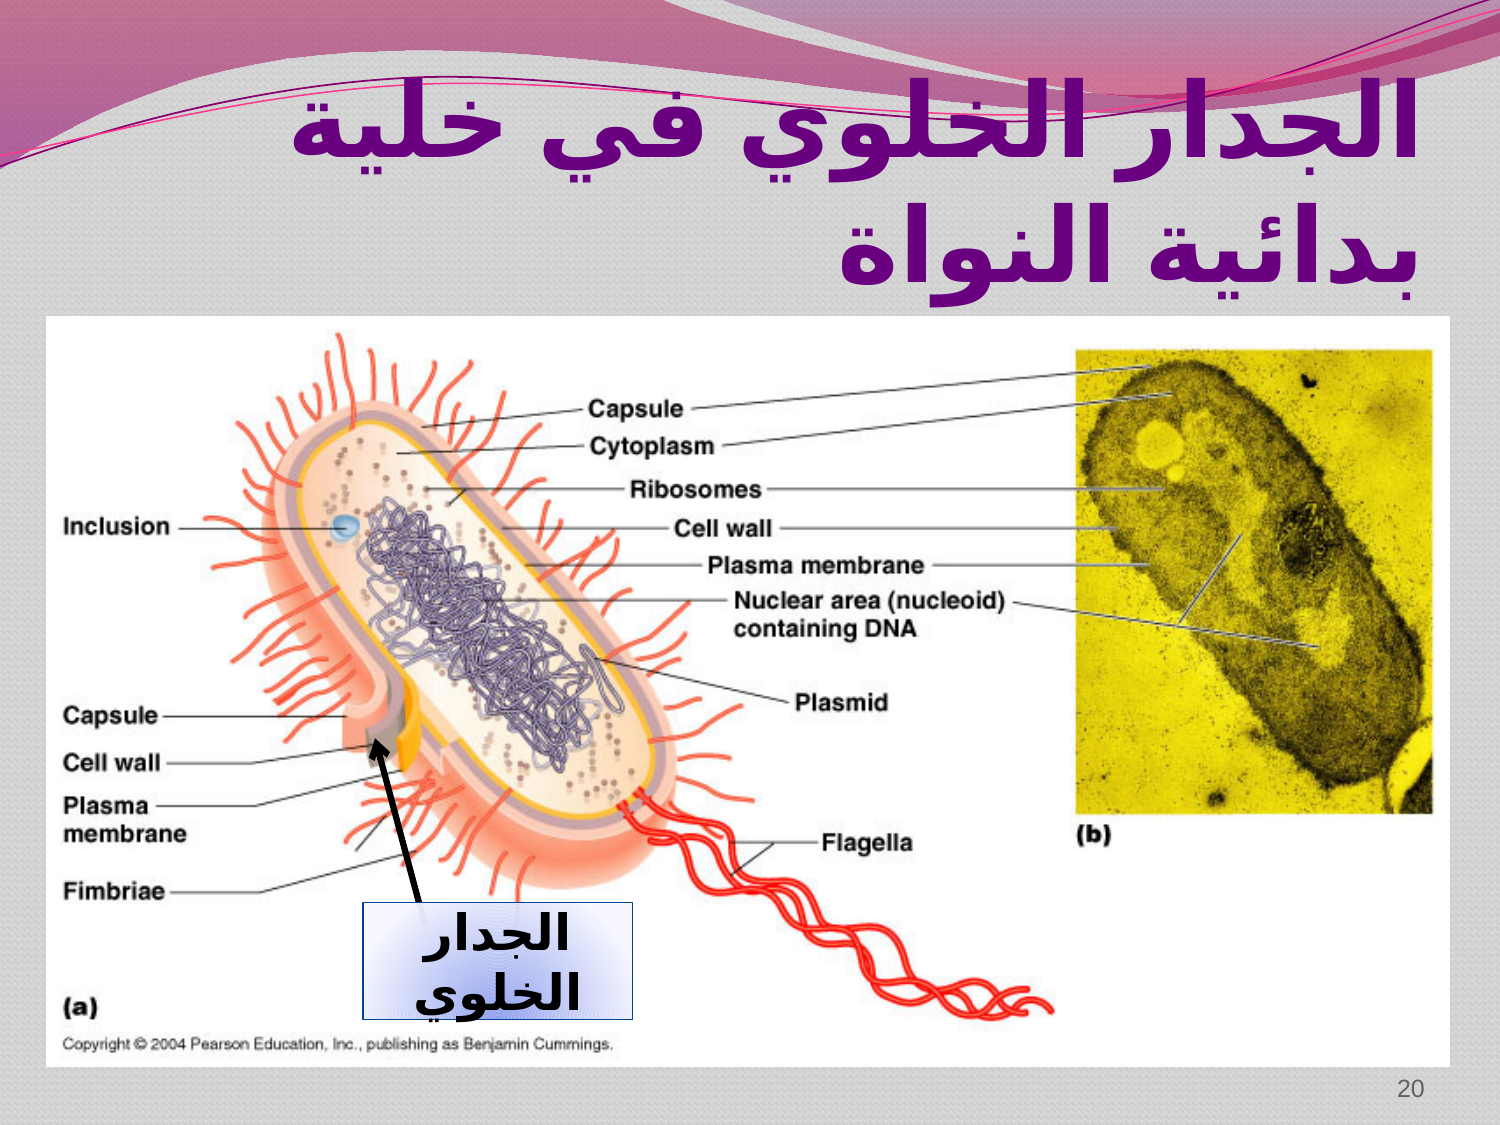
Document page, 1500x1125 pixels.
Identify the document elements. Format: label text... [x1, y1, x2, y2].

title الجدار الخلوي في خلية بدائية النواة [75, 115, 1425, 303]
text_box - [1065, 111, 1082, 115]
text_box - [1187, 93, 1204, 99]
slide_number 20 [1299, 1079, 1425, 1103]
picture [46, 316, 1450, 1067]
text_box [306, 806, 494, 857]
